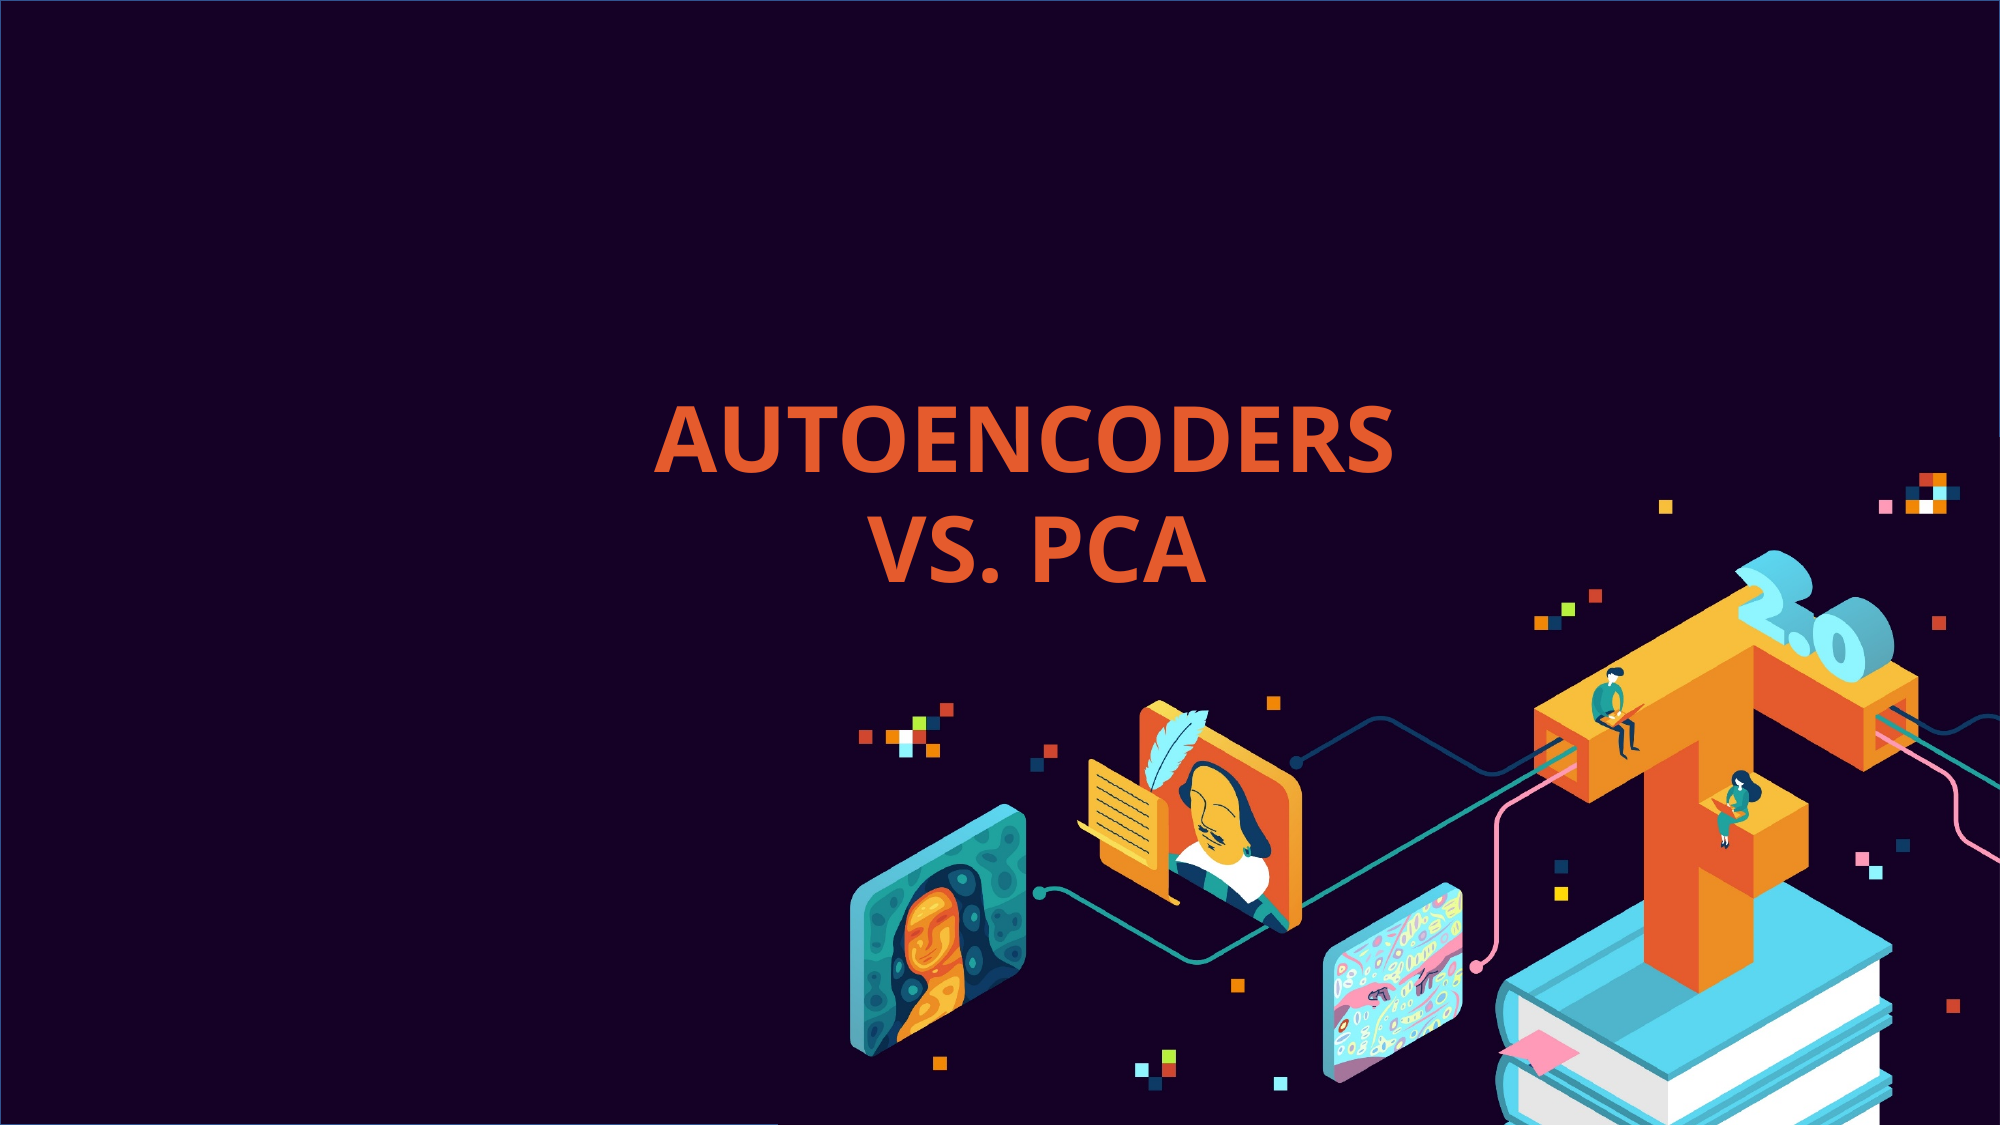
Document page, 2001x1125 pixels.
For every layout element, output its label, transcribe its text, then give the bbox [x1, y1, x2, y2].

picture [777, 437, 2000, 1125]
text_box [0, 0, 2000, 1125]
text_box AUTOENCODERS VS. PCA [231, 373, 1844, 608]
